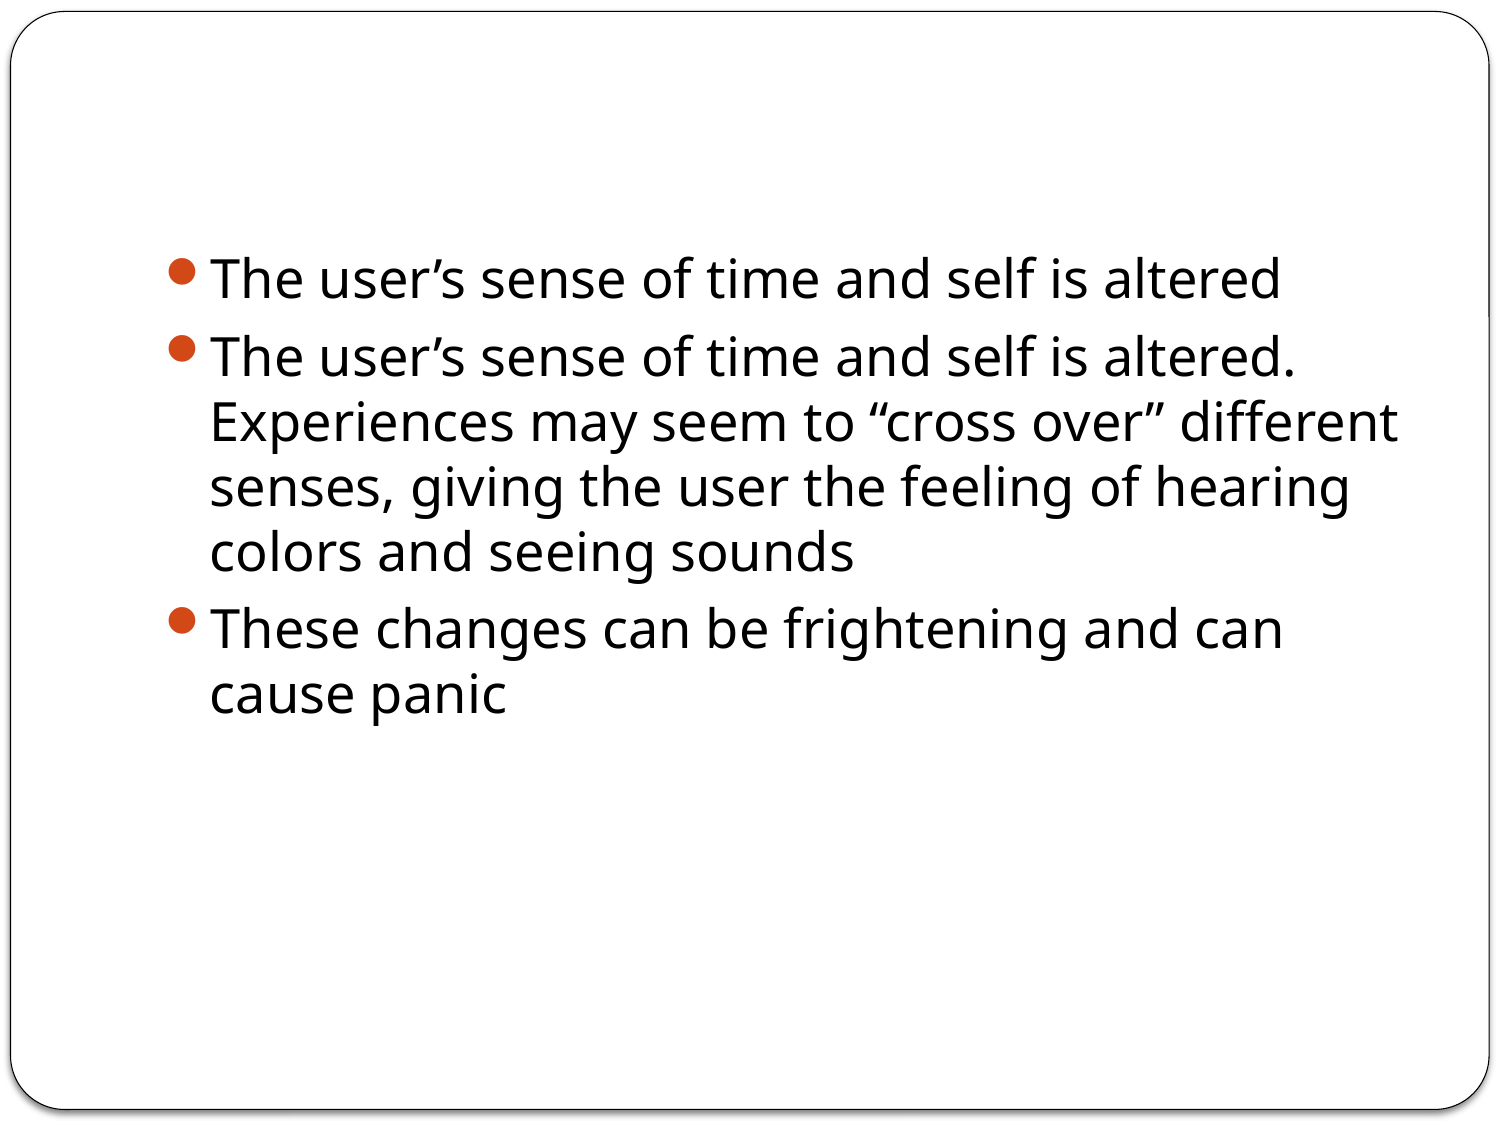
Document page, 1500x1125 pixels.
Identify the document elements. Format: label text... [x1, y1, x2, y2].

list The user’s sense of time and self is altered The user’s sense of time and self is altered. Experiences may seem to “cross over” different senses, giving the user the feeling of hearing colors and seeing sounds These changes can be frightening and can cause panic [150, 237, 1425, 988]
